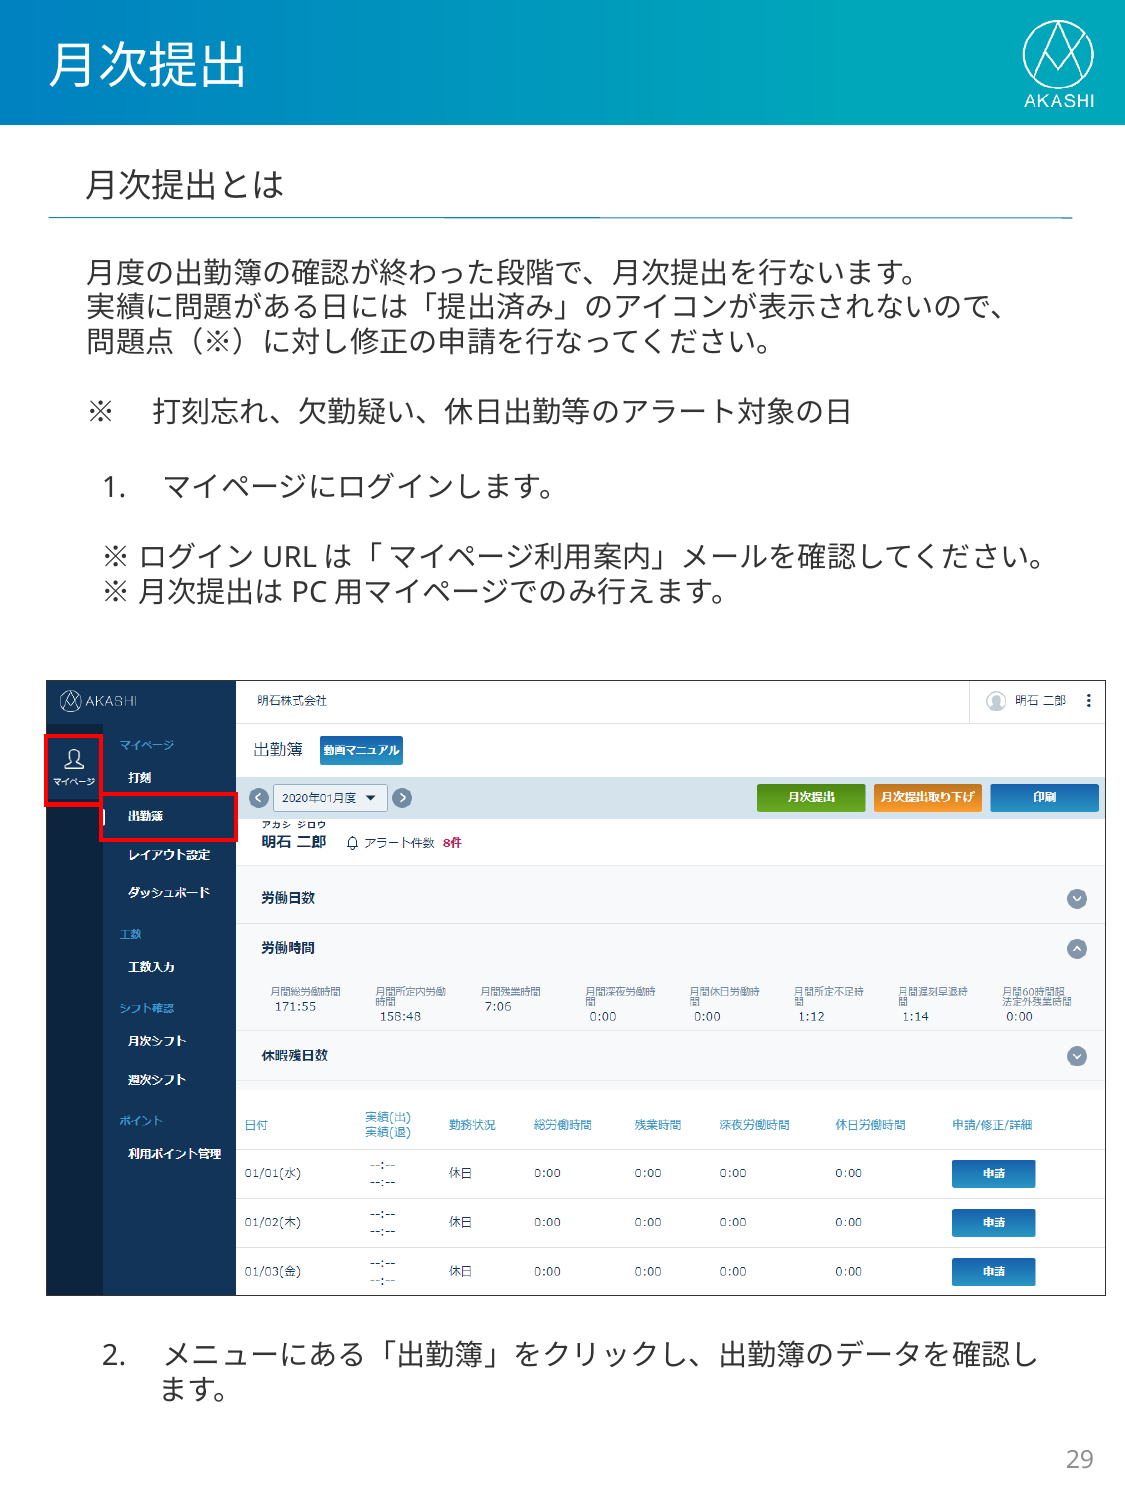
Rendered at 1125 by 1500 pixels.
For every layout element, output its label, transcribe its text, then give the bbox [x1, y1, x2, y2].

picture [46, 680, 1106, 1296]
text_box 1. マイページにログインします。 ※ログインURLは「 マイページ利用案内」メールを確認してください。 ※月次提出はPC用マイページでのみ行えます。 [87, 460, 1064, 616]
text_box 2. メニューにある「出勤簿」をクリックし、出勤簿のデータを確認します。 [87, 1328, 1064, 1414]
picture [1045, 9, 1103, 117]
text_box 月次提出とは [70, 156, 1048, 212]
slide_number 28 [856, 1420, 1110, 1500]
title 月次提出 [33, 0, 1045, 123]
text_box 月度の出勤簿の確認が終わった段階で、月次提出を行ないます。 実績に問題がある日には「提出済み」のアイコンが表示されないので、 問題点（※）に対し修正の申請を行なってください。 ※ 打刻忘れ、欠勤疑い、休日出勤等のアラート対象の日 [72, 246, 1049, 437]
